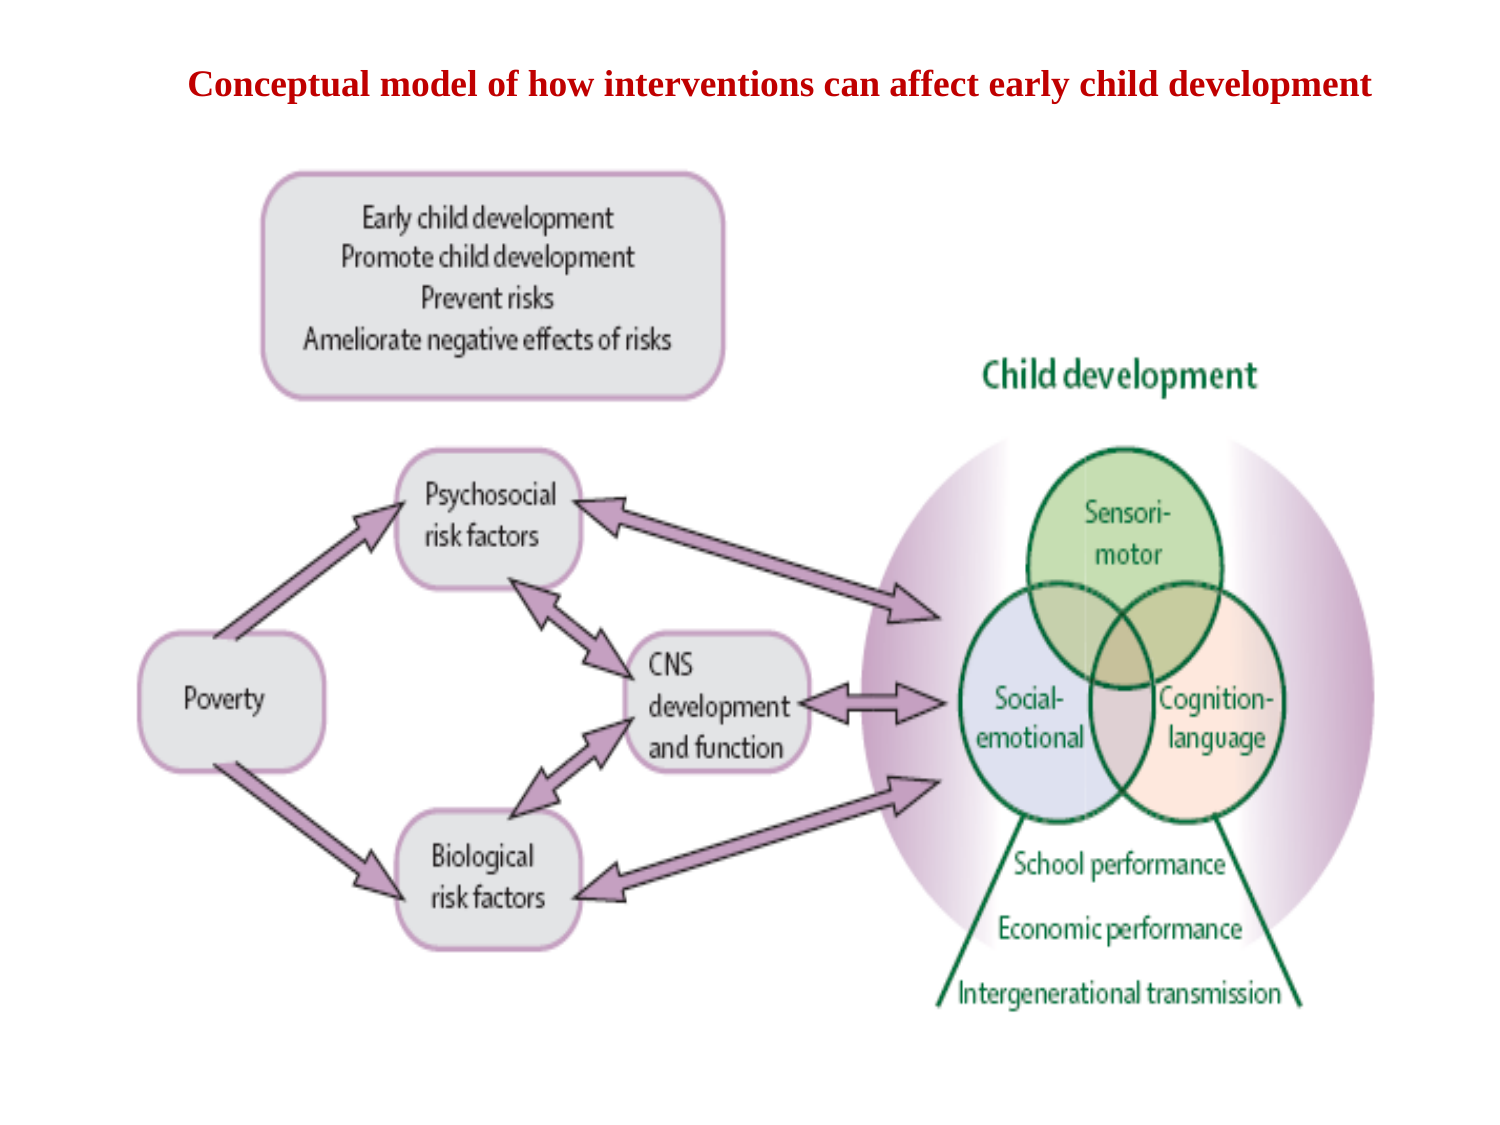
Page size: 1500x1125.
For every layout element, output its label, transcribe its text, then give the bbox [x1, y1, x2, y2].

picture [124, 162, 1401, 1026]
text_box Conceptual model of how interventions can affect early child development [172, 51, 1389, 112]
